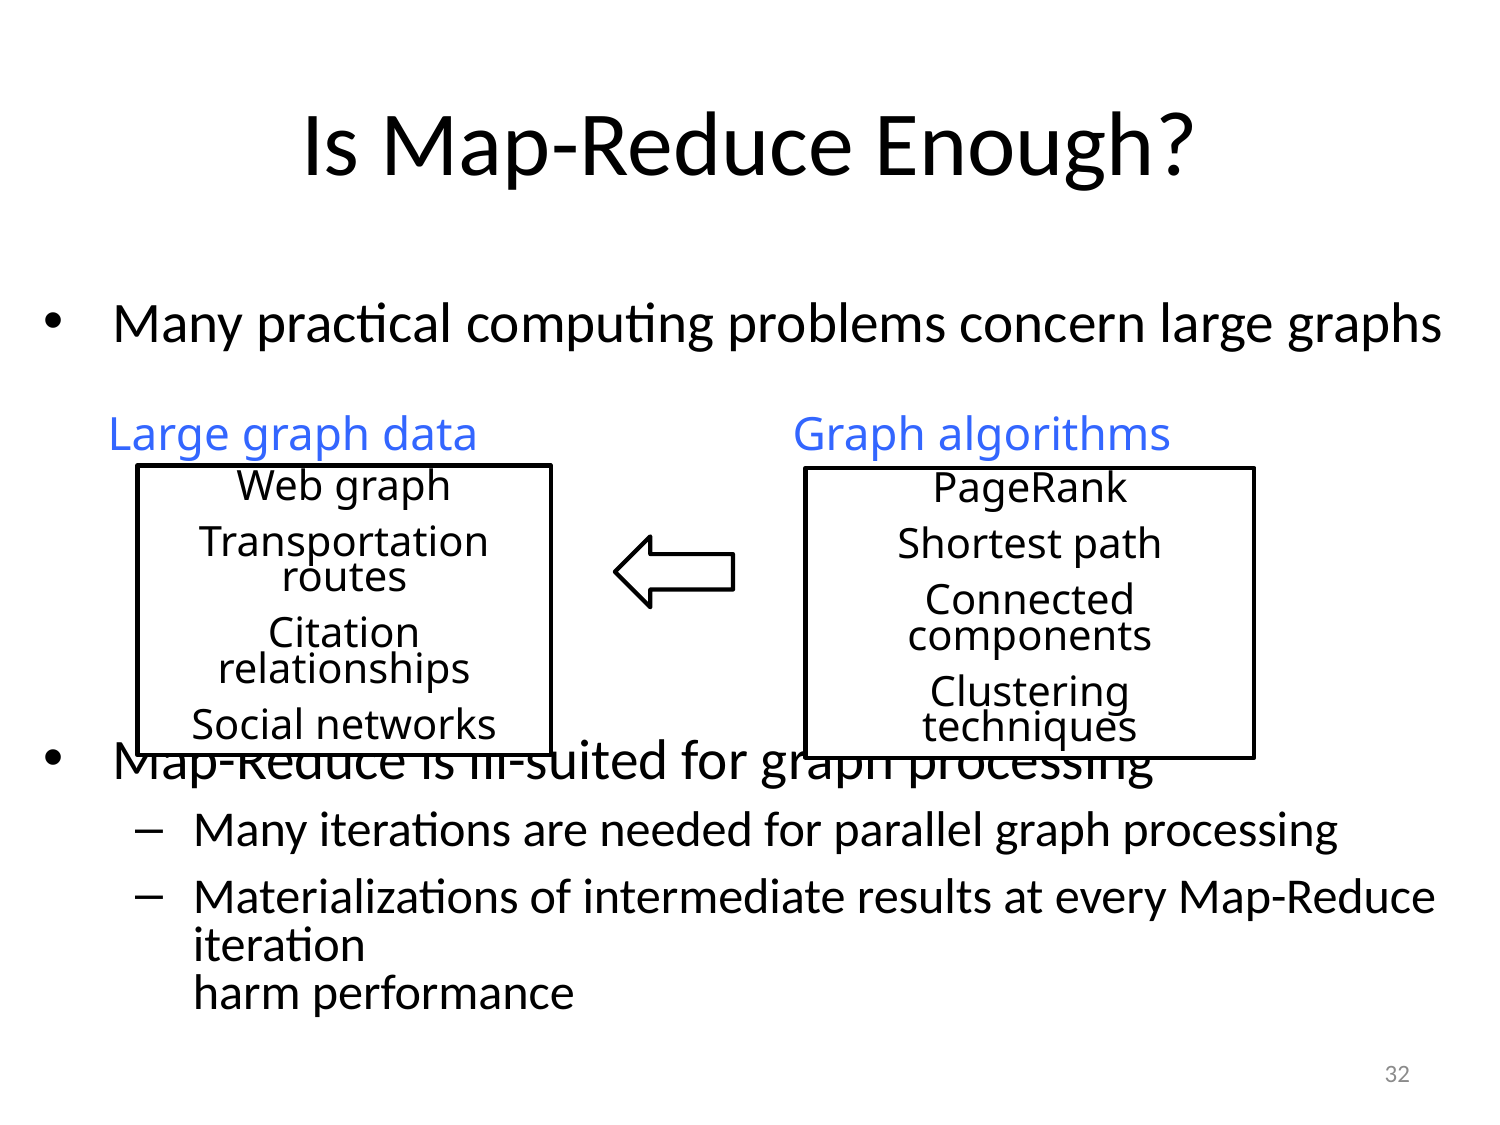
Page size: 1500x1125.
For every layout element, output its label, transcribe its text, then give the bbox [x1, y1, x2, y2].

title Is Map-Reduce Enough? [75, 45, 1425, 233]
list Many practical computing problems concern large graphs Map-Reduce is ill-suited for graph processing Many iterations are needed for parallel graph processing Materializations of intermediate results at every Map-Reduce iteration harm performance [28, 297, 1472, 1071]
text_box Large graph data [93, 395, 607, 467]
text_box Web graph Transportation routes Citation relationships Social networks [135, 463, 553, 757]
text_box Graph algorithms [777, 395, 1300, 467]
slide_number 32 [1074, 1071, 1425, 1103]
text_box PageRank Shortest path Connected components Clustering techniques [803, 466, 1256, 760]
text_box [612, 534, 736, 610]
